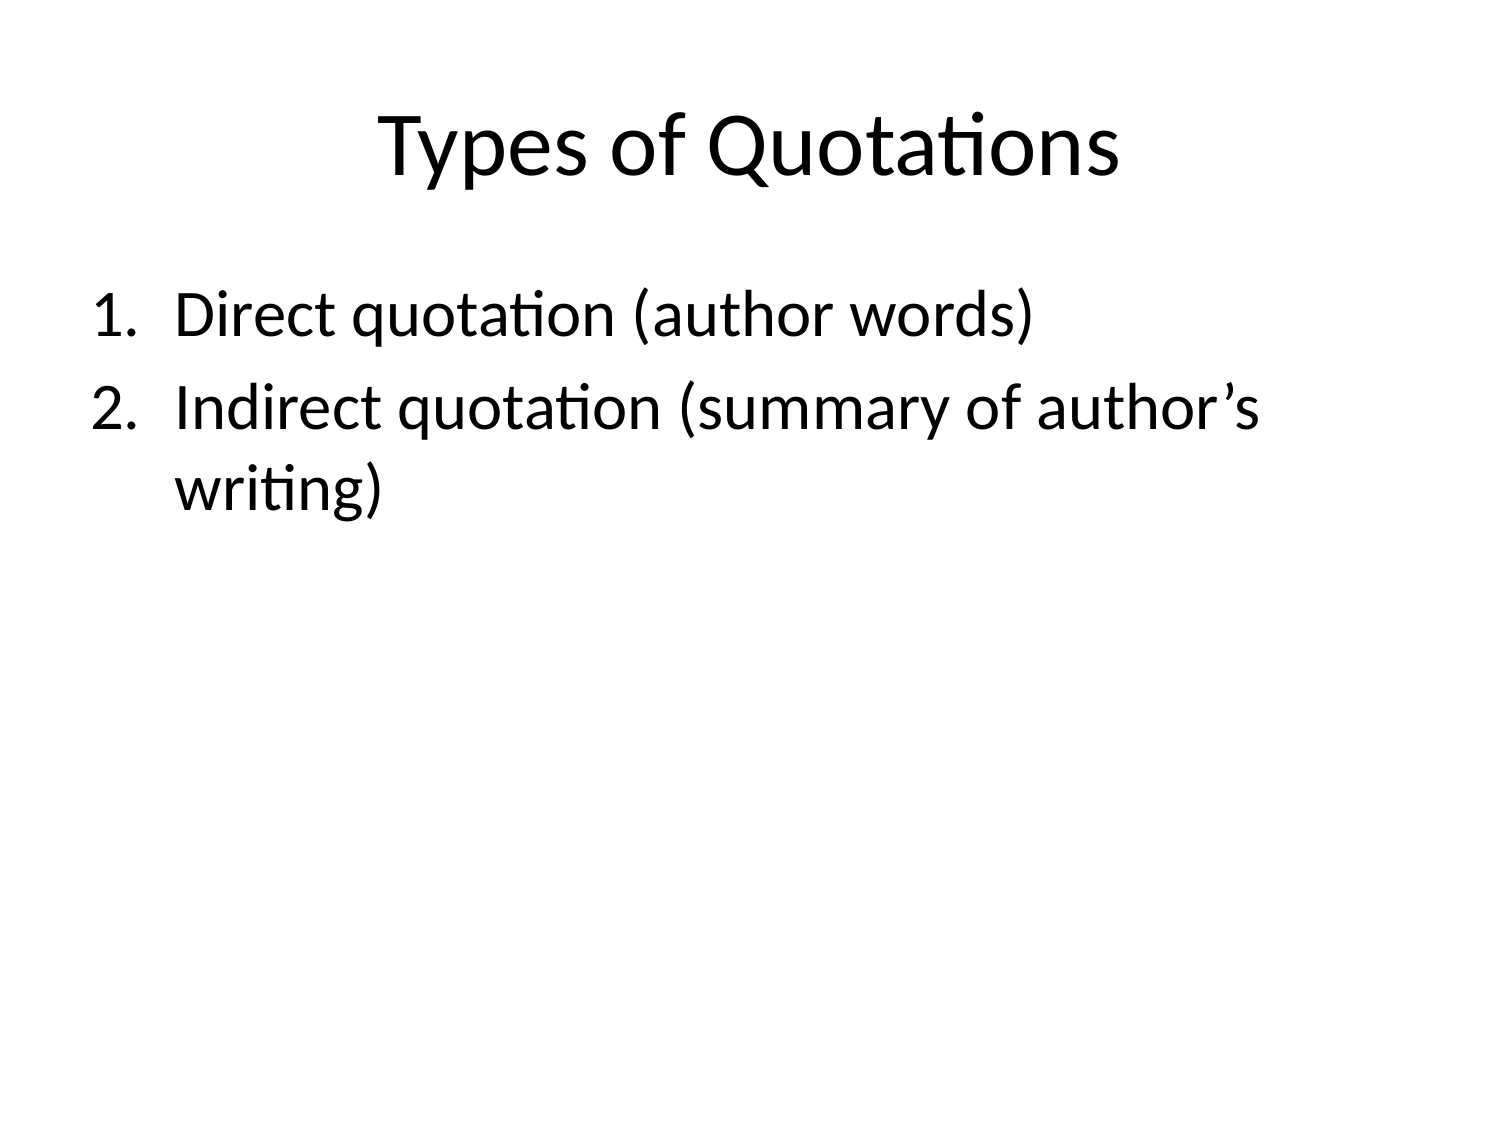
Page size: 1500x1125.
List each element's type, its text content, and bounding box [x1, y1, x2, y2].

title Types of Quotations [75, 45, 1425, 233]
list Direct quotation (author words) Indirect quotation (summary of author’s writing) [75, 262, 1425, 1005]
